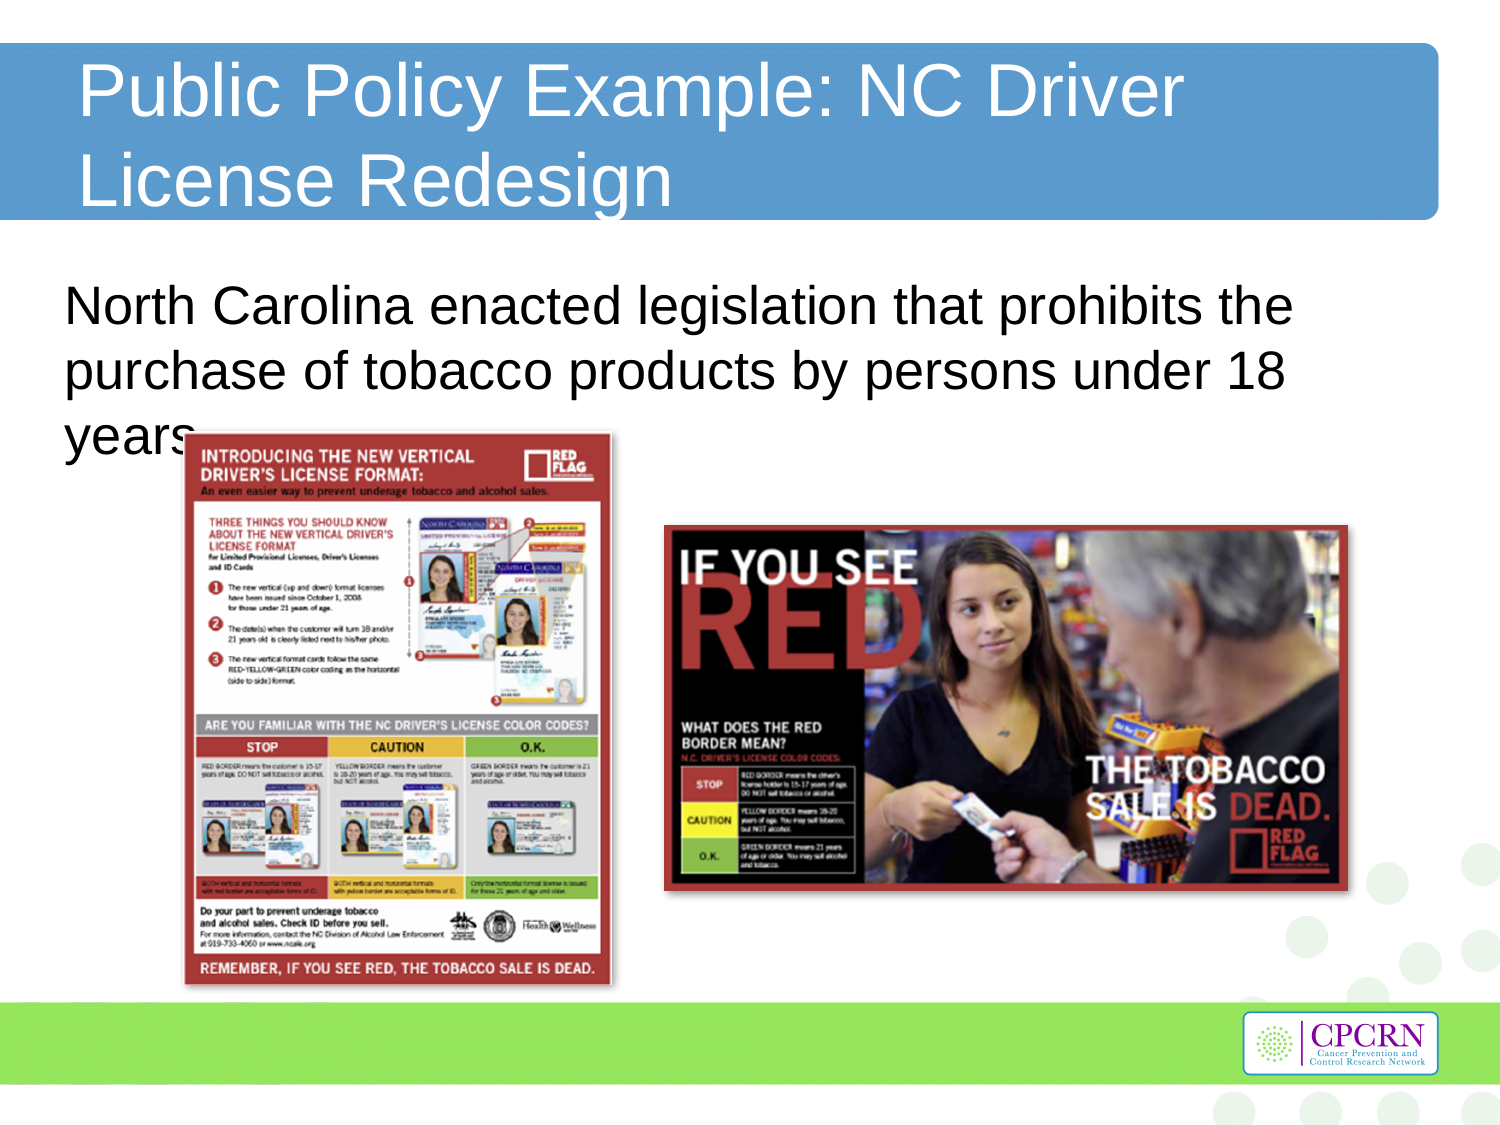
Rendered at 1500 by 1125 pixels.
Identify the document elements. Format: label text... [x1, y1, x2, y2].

picture [0, 0, 1500, 1125]
list North Carolina enacted legislation that prohibits the purchase of tobacco products by persons under 18 years [49, 262, 1450, 594]
title Public Policy Example: NC Driver License Redesign [62, 37, 1450, 225]
